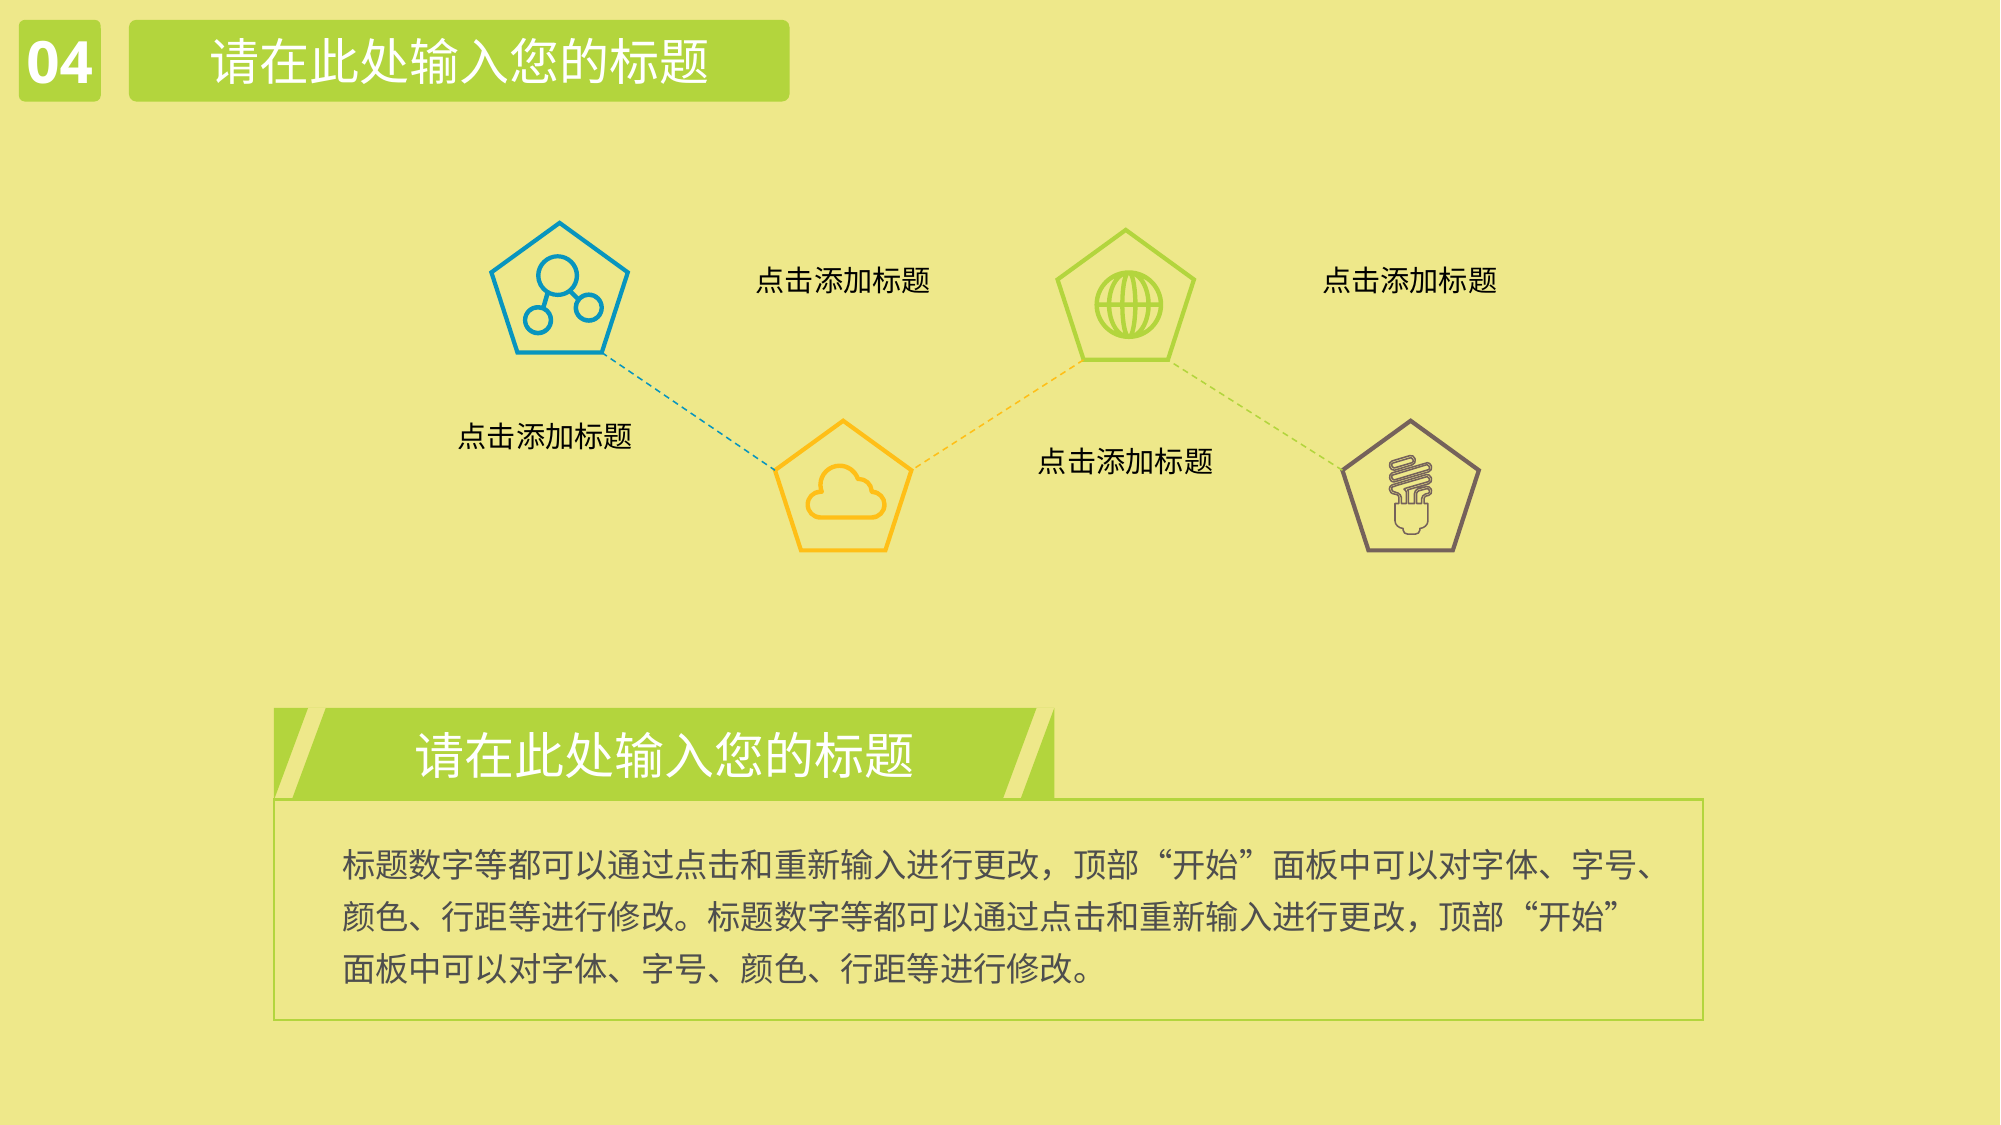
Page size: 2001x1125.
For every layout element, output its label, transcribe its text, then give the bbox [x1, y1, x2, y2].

text_box 请在此处输入您的标题 [273, 707, 1055, 799]
text_box 请在此处输入您的标题 [128, 19, 790, 102]
text_box [774, 420, 912, 551]
text_box [1095, 271, 1163, 339]
text_box 04 [18, 19, 101, 102]
text_box [273, 799, 1704, 1020]
text_box [1342, 420, 1479, 551]
text_box 点击添加标题 [400, 411, 691, 462]
text_box [806, 464, 886, 519]
text_box [523, 254, 604, 335]
text_box [1057, 229, 1194, 360]
text_box 标题数字等都可以通过点击和重新输入进行更改，顶部“开始”面板中可以对字体、字号、颜色、行距等进行修改。标题数字等都可以通过点击和重新输入进行更改，顶部“开始”面板中可以对字体、字号、颜色、行距等进行修改。 [327, 824, 1672, 996]
text_box [1389, 455, 1432, 535]
text_box 点击添加标题 [966, 436, 1286, 487]
text_box 点击添加标题 [1250, 254, 1570, 305]
text_box [491, 222, 628, 353]
text_box 点击添加标题 [683, 254, 1003, 305]
